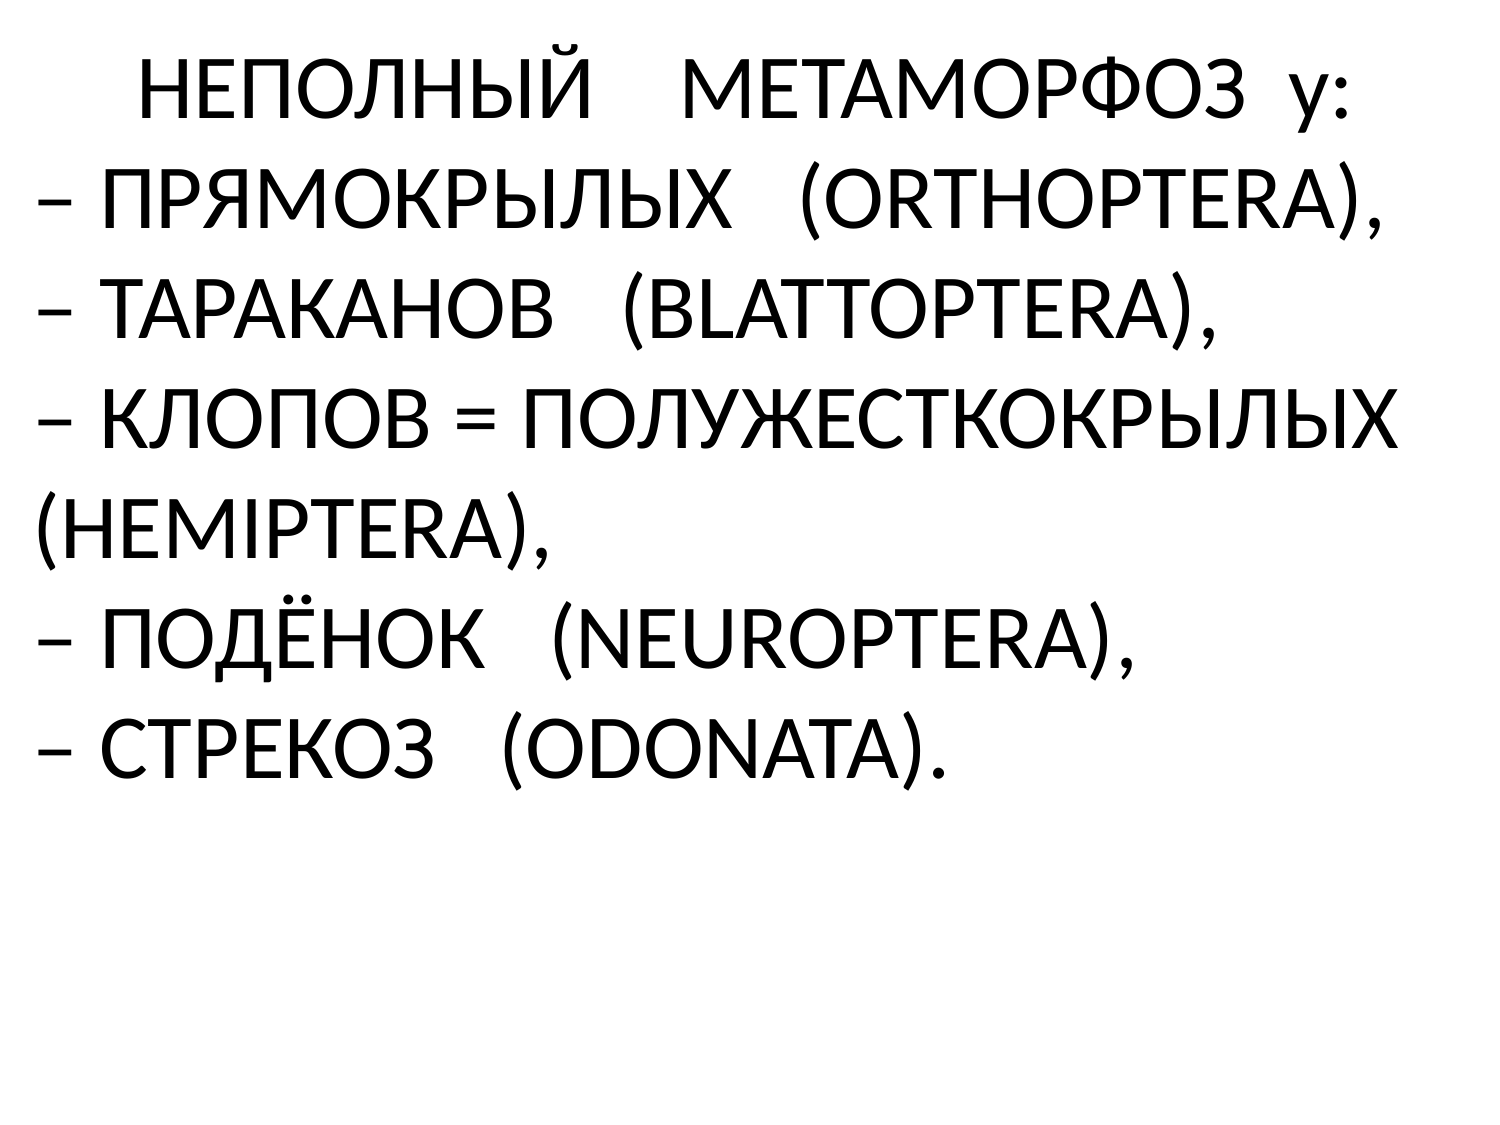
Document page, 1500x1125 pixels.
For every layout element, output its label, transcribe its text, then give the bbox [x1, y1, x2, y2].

title НЕПОЛНЫЙ МЕТАМОРФОЗ у: – ПРЯ­МОКРЫЛЫХ (ORTHOPTERA), – ТАРАКАНОВ (BLATTOPTERA), – КЛОПОВ = ПОЛУЖЕСТКОКРЫЛЫХ (HEMIPTERA), – ПО­ДЁНОК (NEUROPTERA), – СТРЕКОЗ (ODONATA). [17, 19, 1483, 1102]
